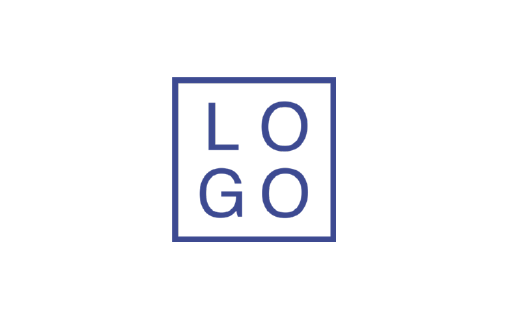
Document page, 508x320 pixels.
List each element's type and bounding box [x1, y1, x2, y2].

picture [172, 77, 336, 242]
